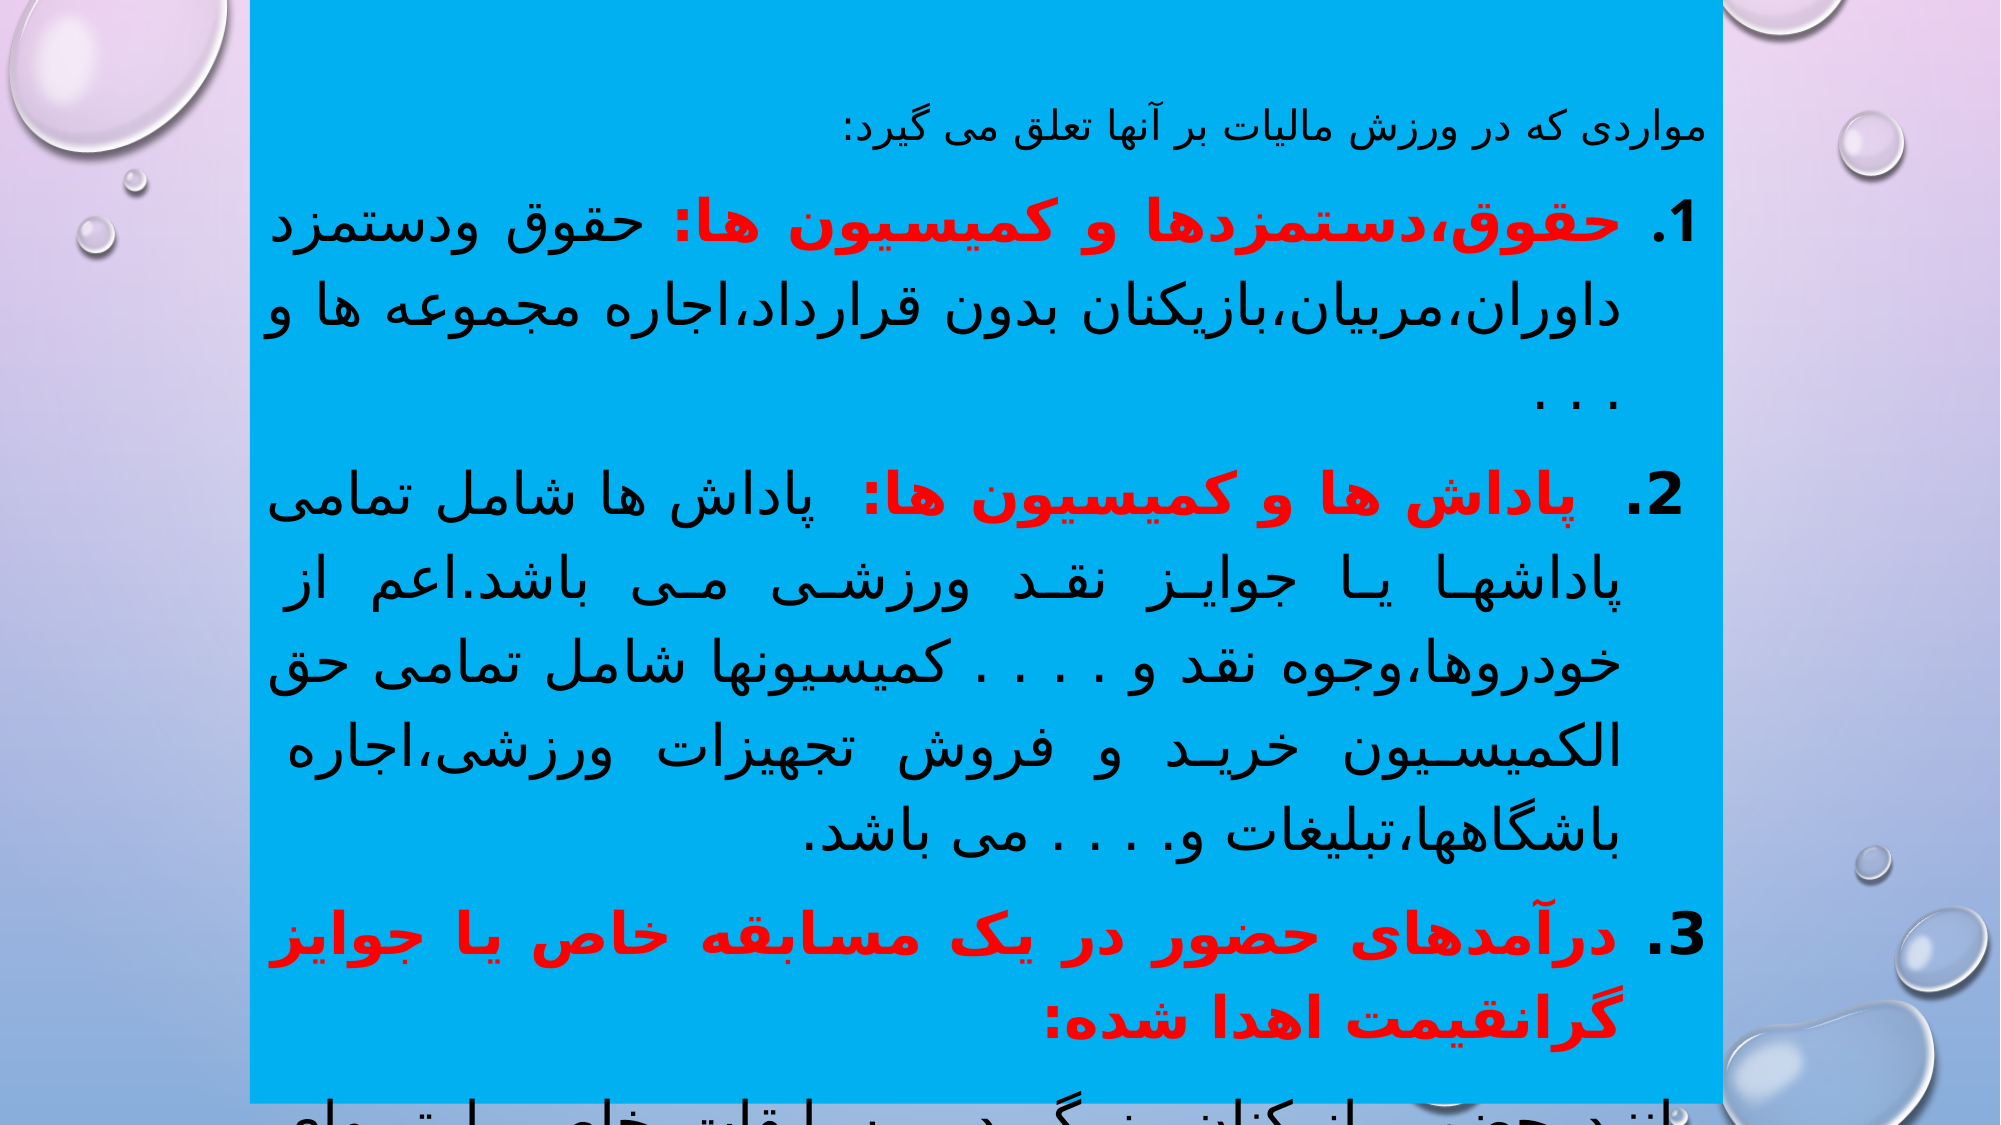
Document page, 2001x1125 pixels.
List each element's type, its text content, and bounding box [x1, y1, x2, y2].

list مواردی که در ورزش مالیات بر آنها تعلق می گیرد: حقوق،دستمزدها و کمیسیون ها: حقوق ودستمزد داوران،مربیان،بازیکنان بدون قرارداد،اجاره مجموعه ها و . . . 2. پاداش ها و کمیسیون ها: پاداش ها شامل تمامی پاداشها یا جوایز نقد ورزشی می باشد.اعم از خودروها،وجوه نقد و . . . . کمیسیونها شامل تمامی حق الکمیسیون خرید و فروش تجهیزات ورزشی،اجاره باشگاهها،تبلیغات و. . . . می باشد. 3. درآمدهای حضور در یک مسابقه خاص یا جوایز گرانقیمت اهدا شده: مانند حضور بازیکنان بزرگ در مسابقات خاص یا تیمهای بزرگ در بازیهای دوستانه خاص. یا جوایز گرانقیمت در مسابقات خاص مانند تنیس یا گلف یا اسب سواری [249, 0, 1723, 1104]
picture [0, 0, 2000, 1125]
